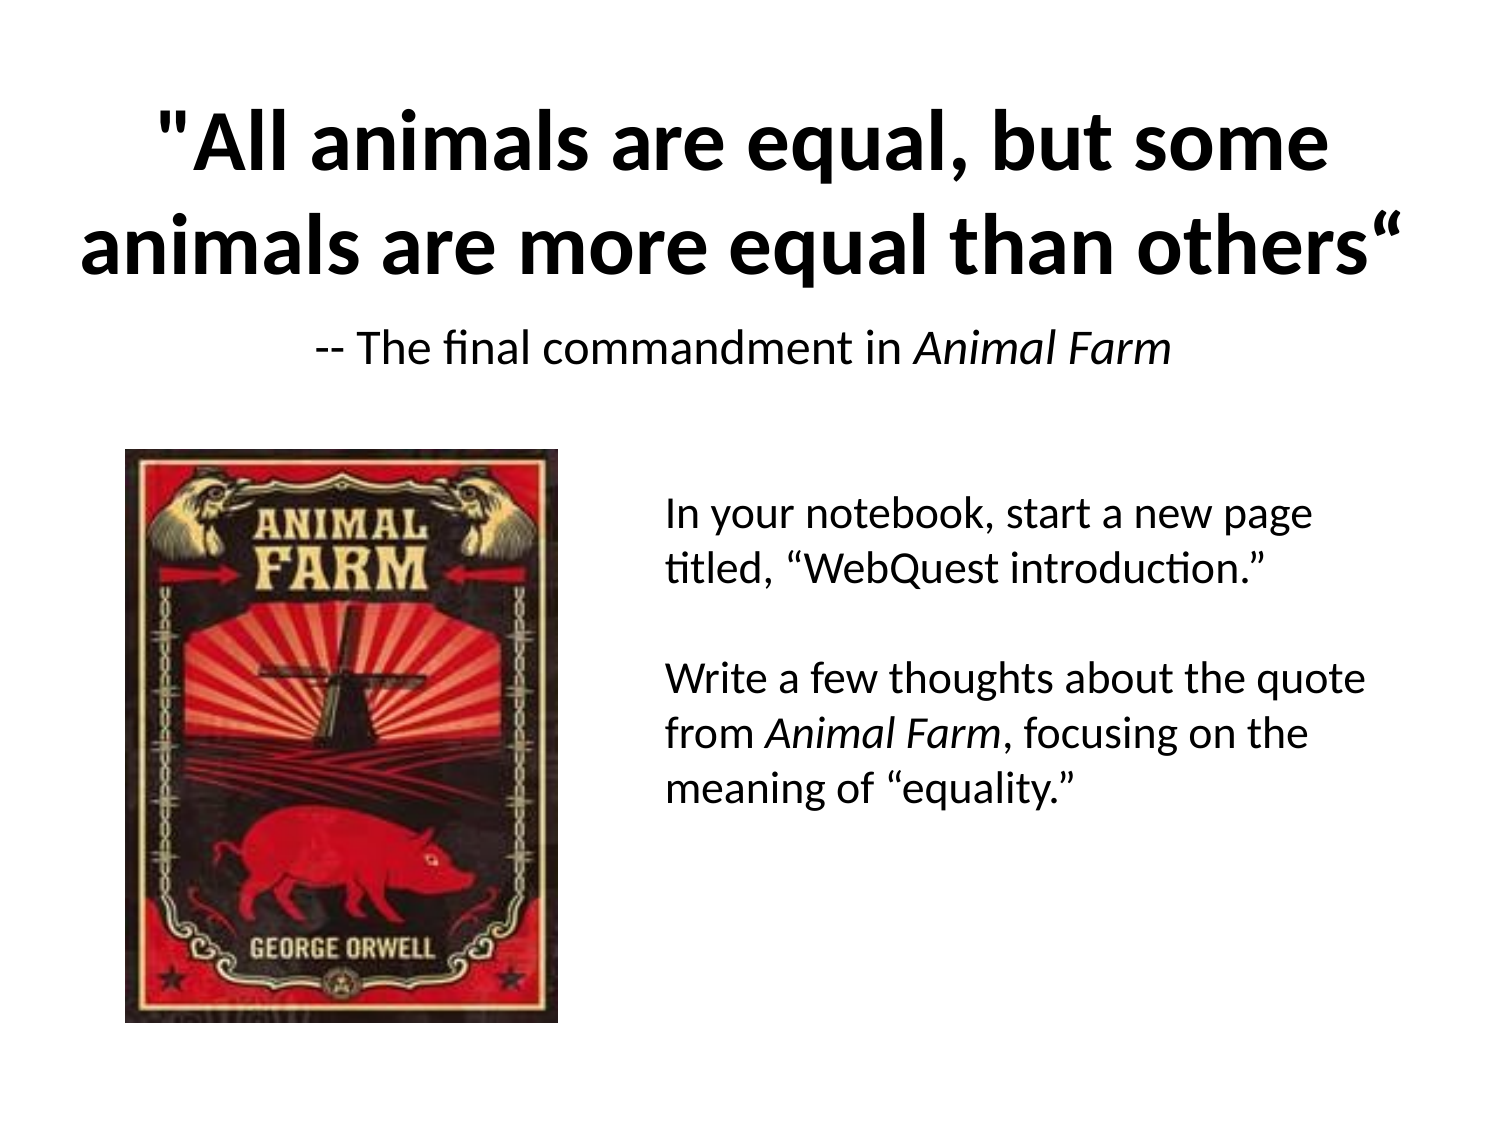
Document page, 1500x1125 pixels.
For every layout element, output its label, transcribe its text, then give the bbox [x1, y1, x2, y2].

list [124, 449, 558, 1023]
text_box In your notebook, start a new page titled, “WebQuest introduction.” Write a few thoughts about the quote from Animal Farm, focusing on the meaning of “equality.” [649, 474, 1413, 820]
title "All animals are equal, but some animals are more equal than others“ -- The final commandment in Animal Farm [62, 44, 1426, 413]
